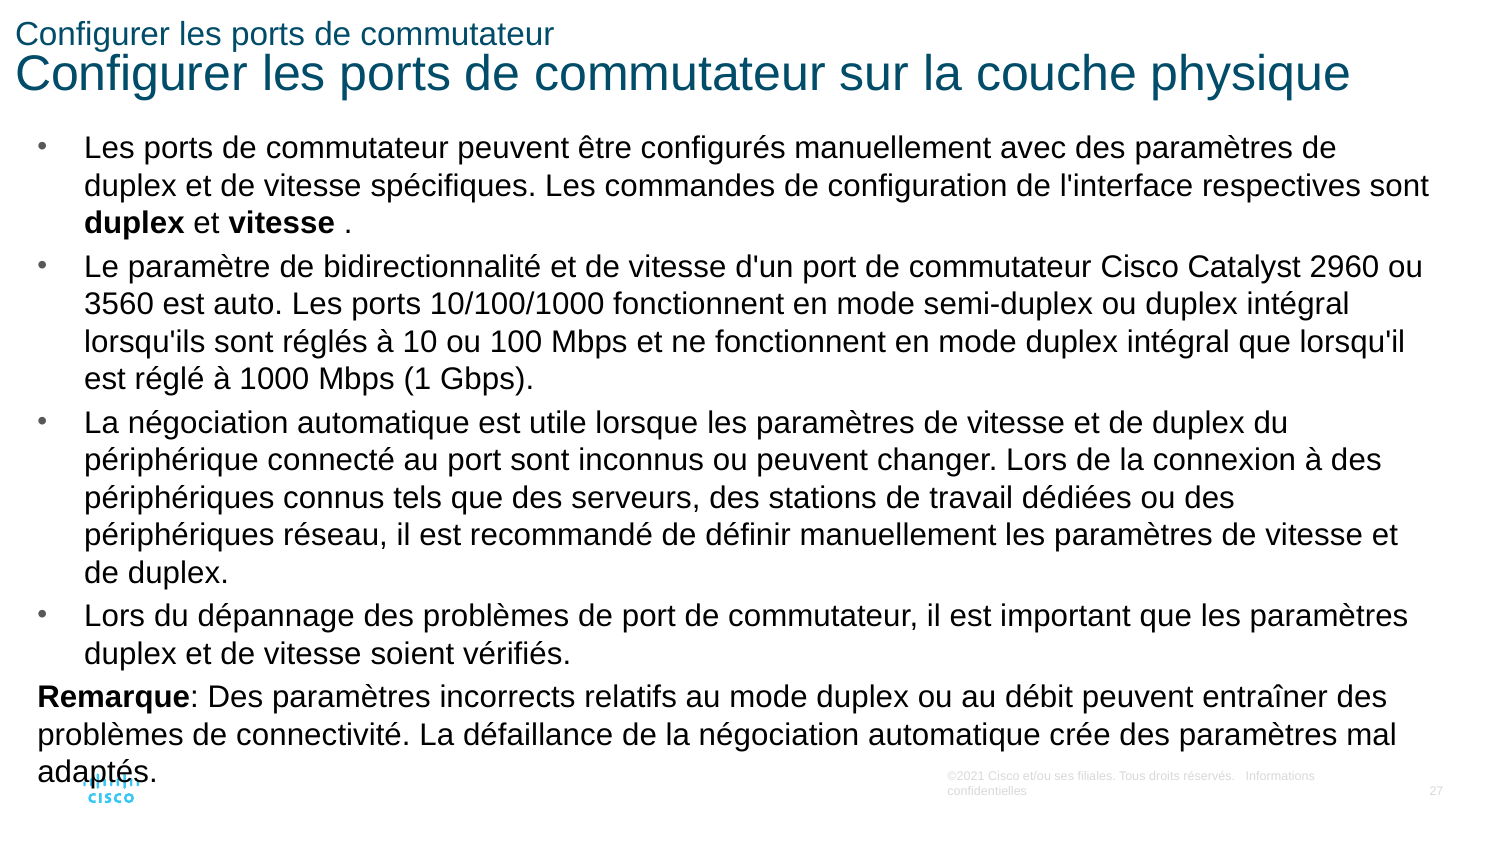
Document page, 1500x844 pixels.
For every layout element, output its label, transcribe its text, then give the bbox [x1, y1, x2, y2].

title Configurer les ports de commutateur Configurer les ports de commutateur sur la couche physique [0, 0, 1369, 121]
list Les ports de commutateur peuvent être configurés manuellement avec des paramètres de duplex et de vitesse spécifiques. Les commandes de configuration de l'interface respectives sont duplex et vitesse . Le paramètre de bidirectionnalité et de vitesse d'un port de commutateur Cisco Catalyst 2960 ou 3560 est auto. Les ports 10/100/1000 fonctionnent en mode semi-duplex ou duplex intégral lorsqu'ils sont réglés à 10 ou 100 Mbps et ne fonctionnent en mode duplex intégral que lorsqu'il est réglé à 1000 Mbps (1 Gbps). La négociation automatique est utile lorsque les paramètres de vitesse et de duplex du périphérique connecté au port sont inconnus ou peuvent changer. Lors de la connexion à des périphériques connus tels que des serveurs, des stations de travail dédiées ou des périphériques réseau, il est recommandé de définir manuellement les paramètres de vitesse et de duplex. Lors du dépannage des problèmes de port de commutateur, il est important que les paramètres duplex et de vitesse soient vérifiés. Remarque: Des paramètres incorrects relatifs au mode duplex ou au débit peuvent entraîner des problèmes de connectivité. La défaillance de la négociation automatique crée des paramètres mal adaptés. Tous les ports à fibre optique, tels que les ports 1000BASE-SX, ne fonctionnent qu'à une vitesse prédéfinie et sont toujours en duplex intégral [22, 120, 1450, 726]
